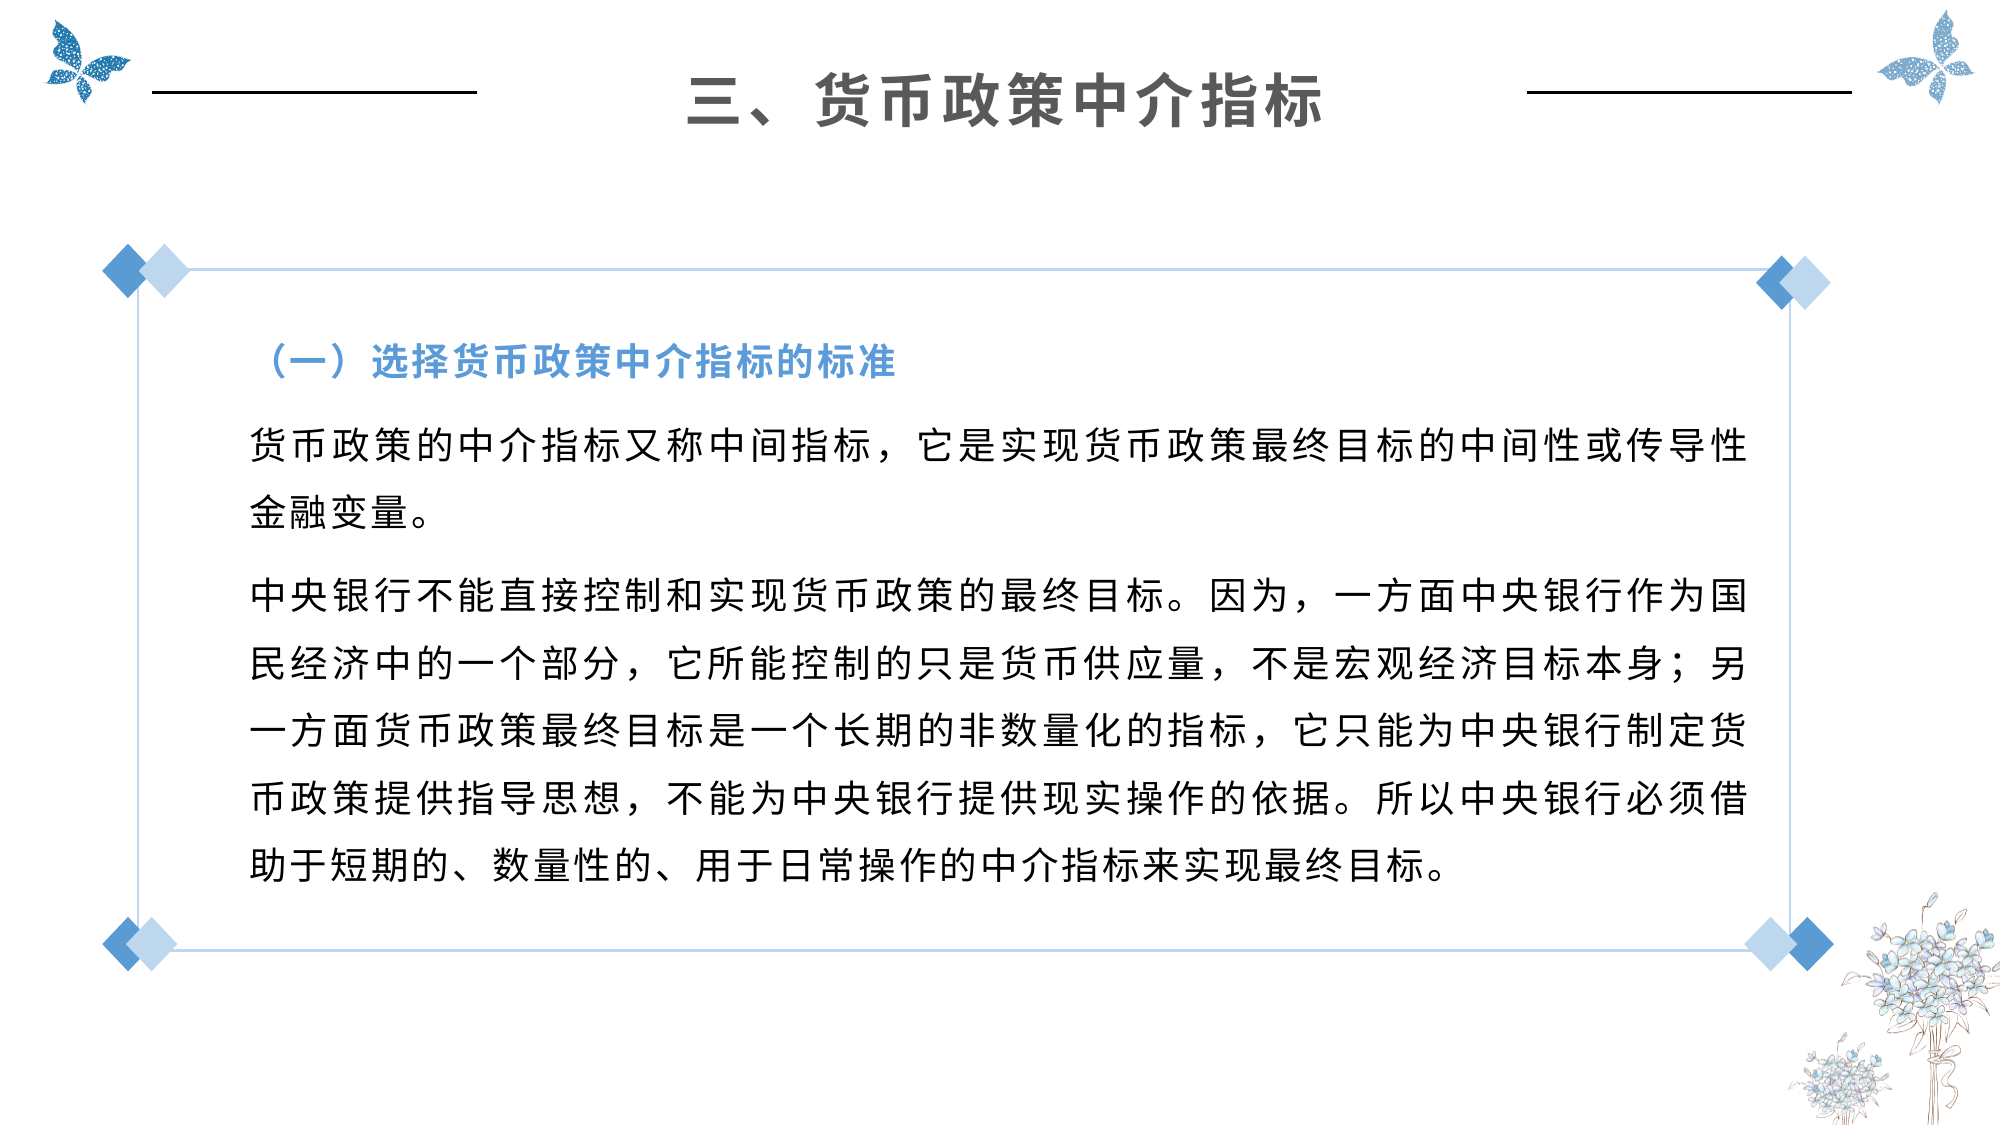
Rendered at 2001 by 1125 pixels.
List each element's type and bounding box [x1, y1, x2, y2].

picture [1788, 892, 2000, 1125]
text_box [151, 55, 1852, 142]
text_box [102, 243, 1834, 972]
